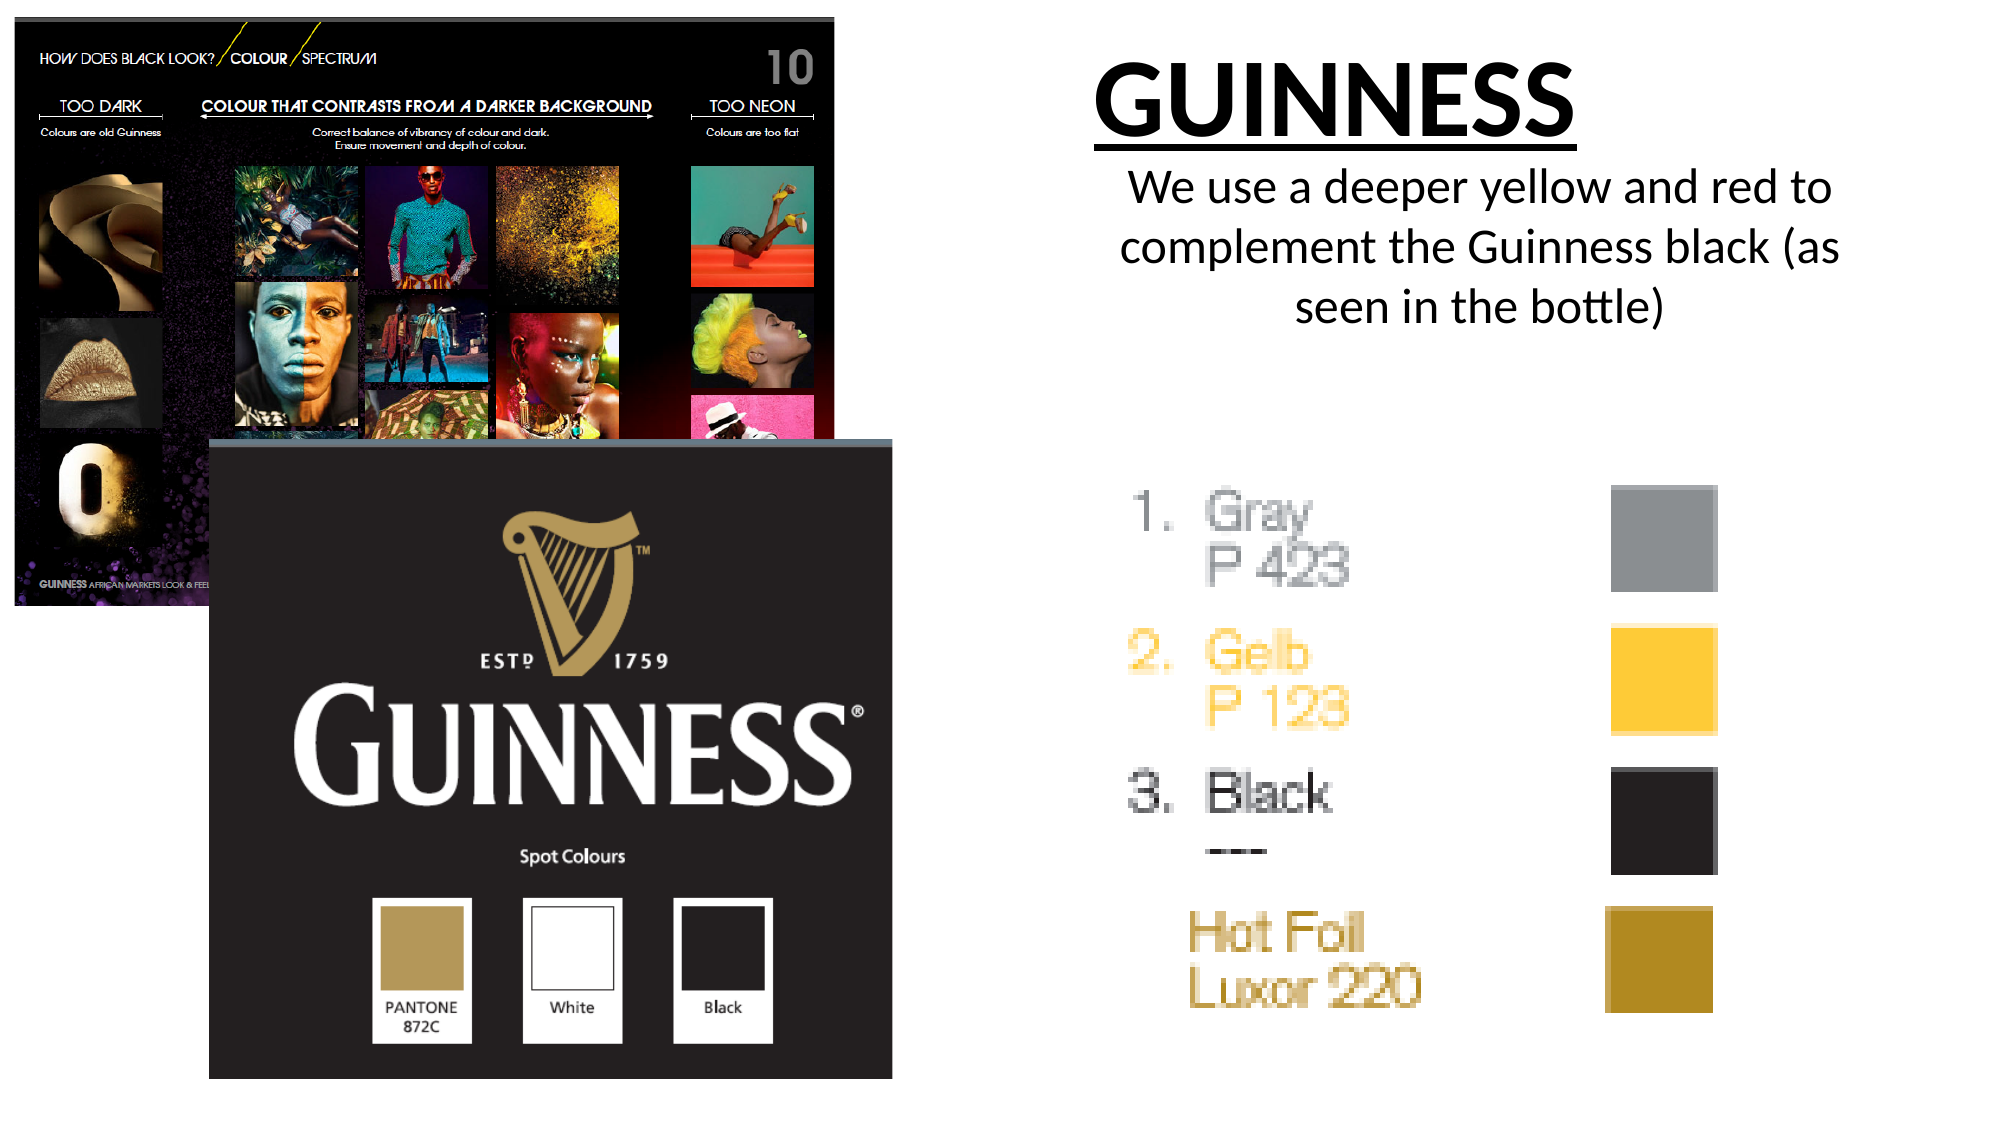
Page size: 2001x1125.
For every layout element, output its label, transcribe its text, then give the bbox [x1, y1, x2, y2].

text_box We use a deeper yellow and red to complement the Guinness black (as seen in the bottle) [1089, 146, 1871, 342]
picture [14, 16, 893, 1079]
text_box GUINNESS [892, 16, 1780, 167]
picture [1057, 404, 1808, 1079]
